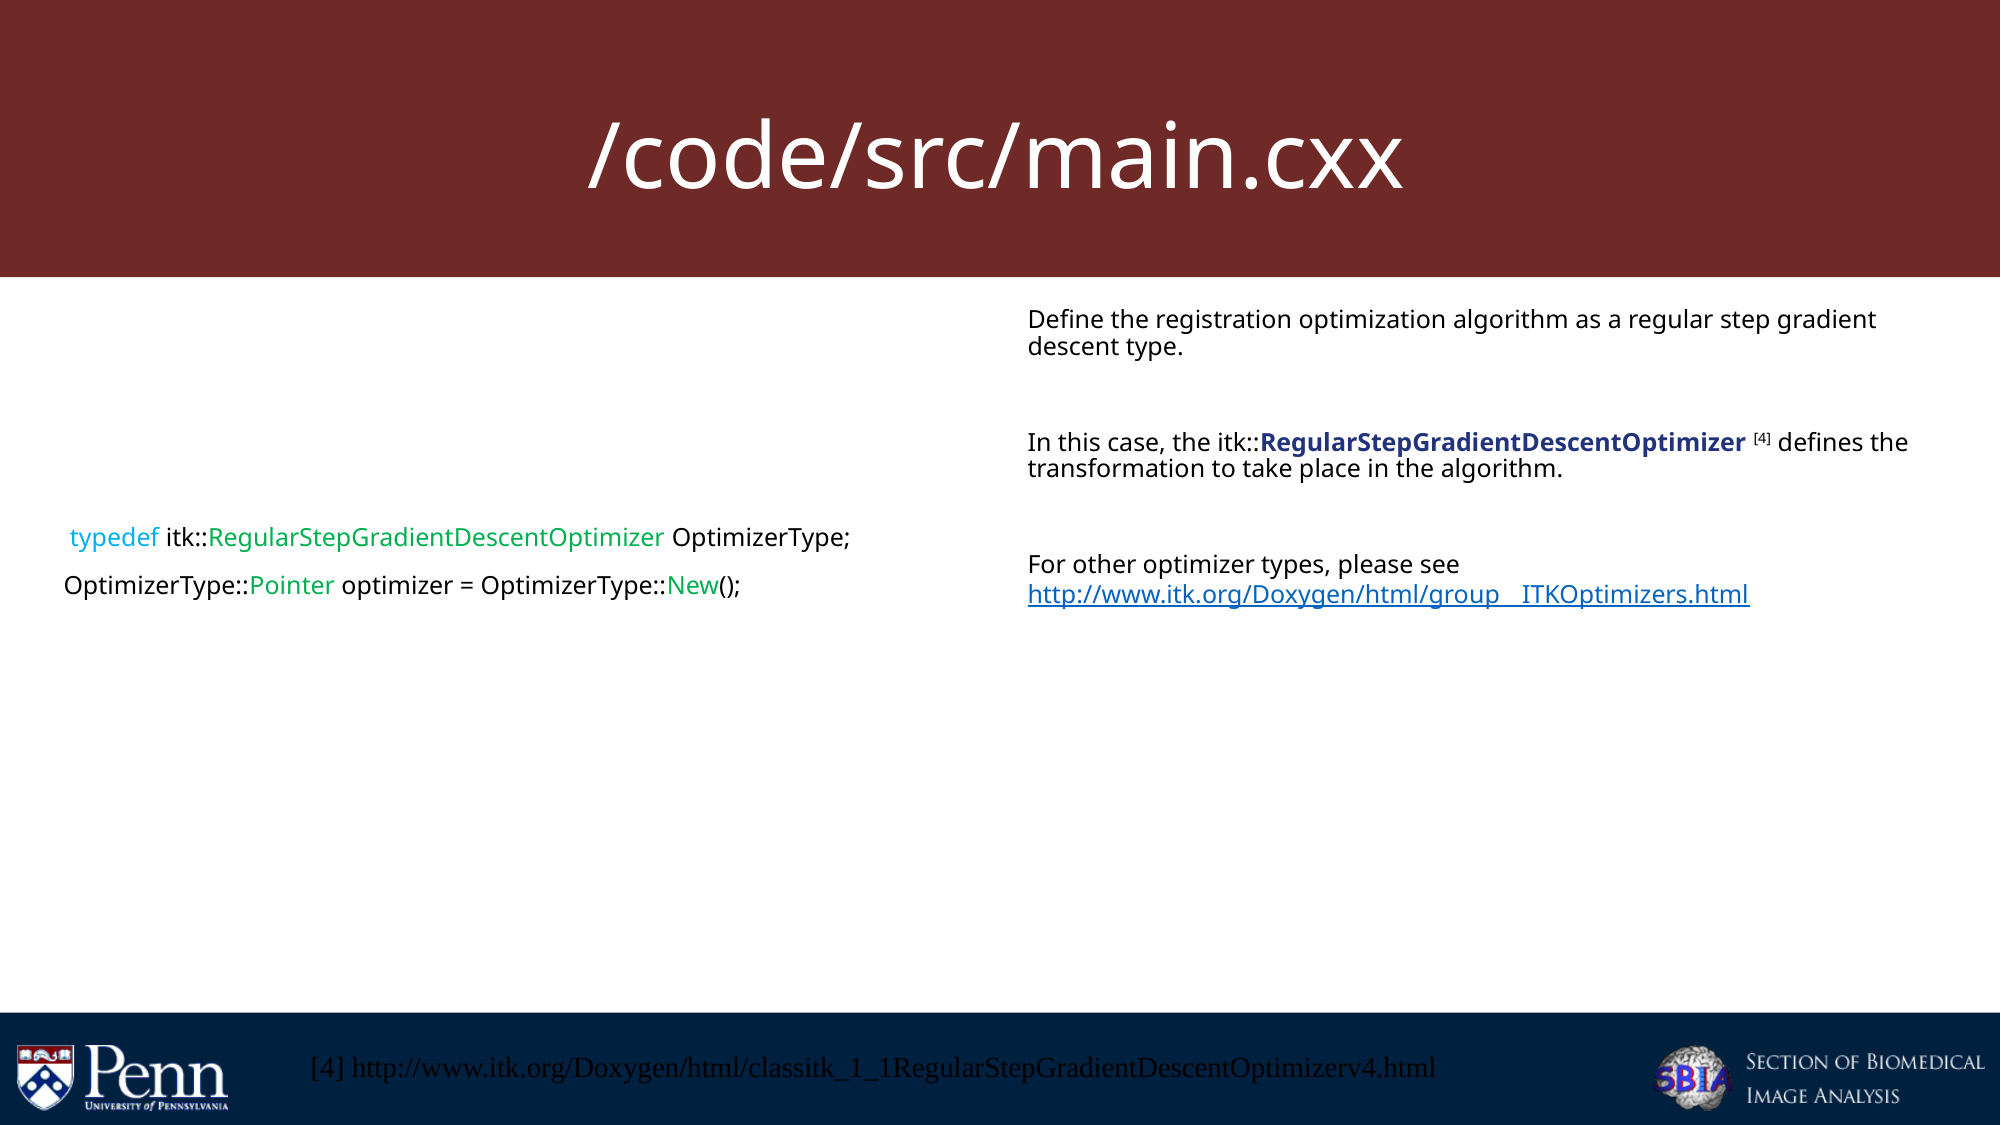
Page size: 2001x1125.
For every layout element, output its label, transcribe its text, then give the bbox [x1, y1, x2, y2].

footer [4] http://www.itk.org/Doxygen/html/classitk_1_1RegularStepGradientDescentOptimizerv4.html [262, 1035, 1485, 1096]
list Define the registration optimization algorithm as a regular step gradient descent type. In this case, the itk::RegularStepGradientDescentOptimizer [4] defines the transformation to take place in the algorithm. For other optimizer types, please see http://www.itk.org/Doxygen/html/group__ITKOptimizers.html [1012, 299, 1952, 1014]
title /code/src/main.cxx [42, 43, 1952, 275]
list typedef itk::ImageRegistrationMethod< TImageType, TImageType> RegistrationType; typename RegistrationType::Pointer registration = RegistrationType::New(); typedef itk::AffineTransform< double, 3> TransformType; TransformType::Pointer transform = TransformType::New(); typedef itk::RegularStepGradientDescentOptimizer OptimizerType; OptimizerType::Pointer optimizer = OptimizerType::New(); typedef itk::MeanSquaresImageToImageMetric< TImageType, TImageType> MetricType; typename MetricType::Pointer metric = MetricType::New(); typedef itk::LinearInterpolateImageFunction< TImageType, double> InterpolatorType; typename InterpolatorType::Pointer interpolator = InterpolatorType::New(); (); [42, 299, 988, 1014]
picture [1652, 1044, 1985, 1112]
picture [17, 1045, 228, 1111]
